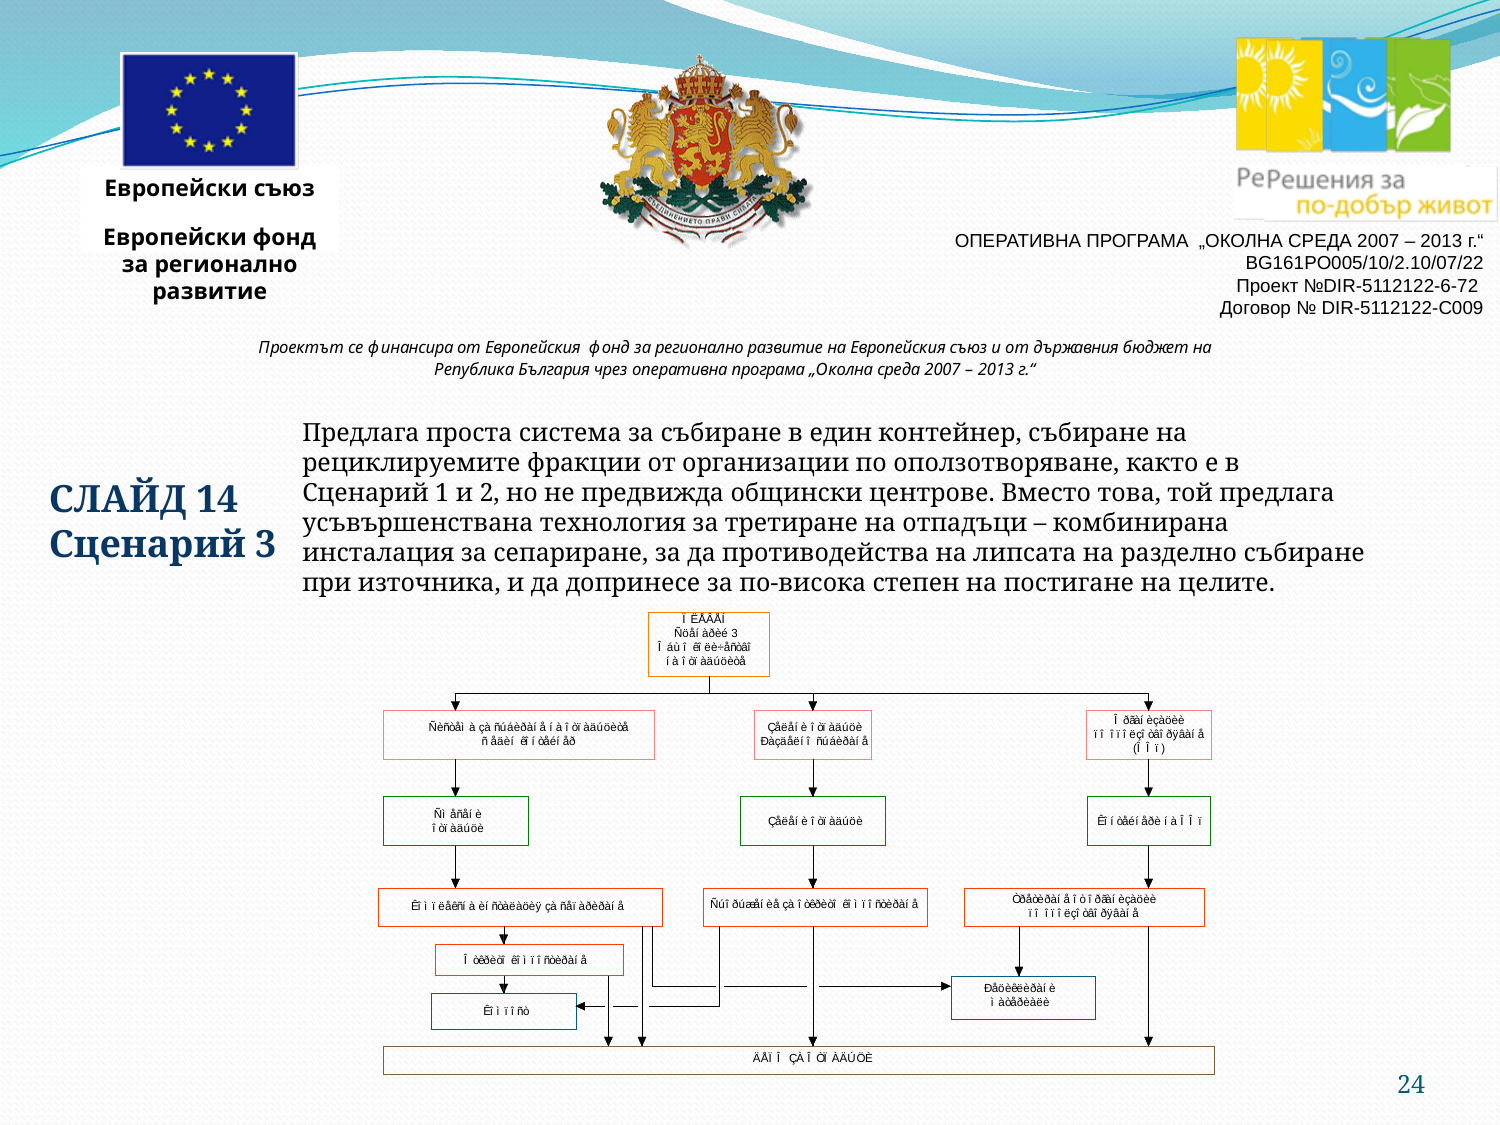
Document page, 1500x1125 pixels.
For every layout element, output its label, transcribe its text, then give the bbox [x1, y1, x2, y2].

picture [119, 52, 300, 171]
picture [596, 52, 822, 254]
text_box ОПЕРАТИВНА ПРОГРАМА „ОКОЛНА СРЕДА 2007 – 2013 г.“ BG161PO005/10/2.10/07/22 Проект №DIR-5112122-6-72 Договор № DIR-5112122-С009 [372, 221, 1498, 326]
picture [1234, 165, 1500, 223]
text_box СЛАЙД 14 Сценарий 3 [34, 467, 287, 573]
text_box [299, 585, 1284, 1107]
text_box Европейски съюз Европейски фонд за регионално развитие [80, 166, 339, 252]
picture [232, 335, 1235, 381]
slide_number 24 [1299, 1042, 1425, 1103]
text_box Предлага проста система за събиране в един контейнер, събиране на рециклируемите фракции от организации по оползотворяване, както е в Сценарий 1 и 2, но не предвижда общински центрове. Вместо това, той предлага усъвършенствана технология за третиране на отпадъци – комбинирана инсталация за сепариране, за да противодейства на липсата на разделно събиране при източника, и да допринесе за по-висока степен на постигане на целите. [287, 408, 1387, 604]
picture [1235, 35, 1454, 156]
